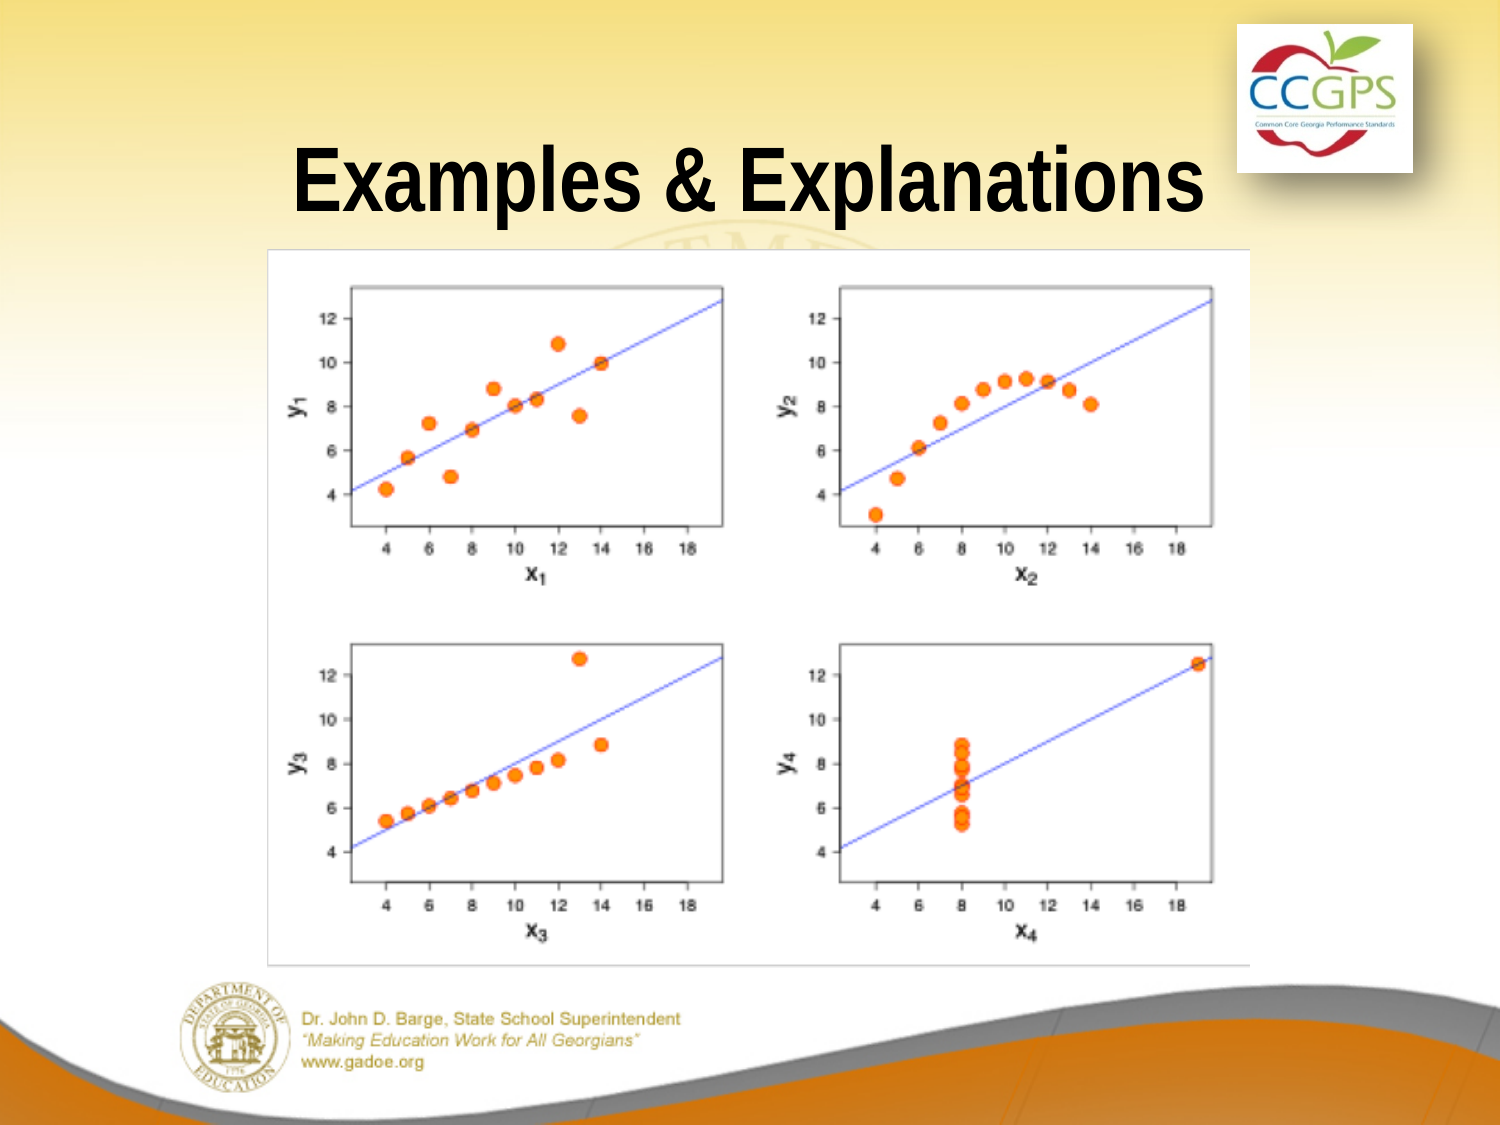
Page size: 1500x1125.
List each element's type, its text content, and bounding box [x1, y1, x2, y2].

title Examples & Explanations [112, 74, 1388, 276]
picture [0, 0, 1500, 1125]
